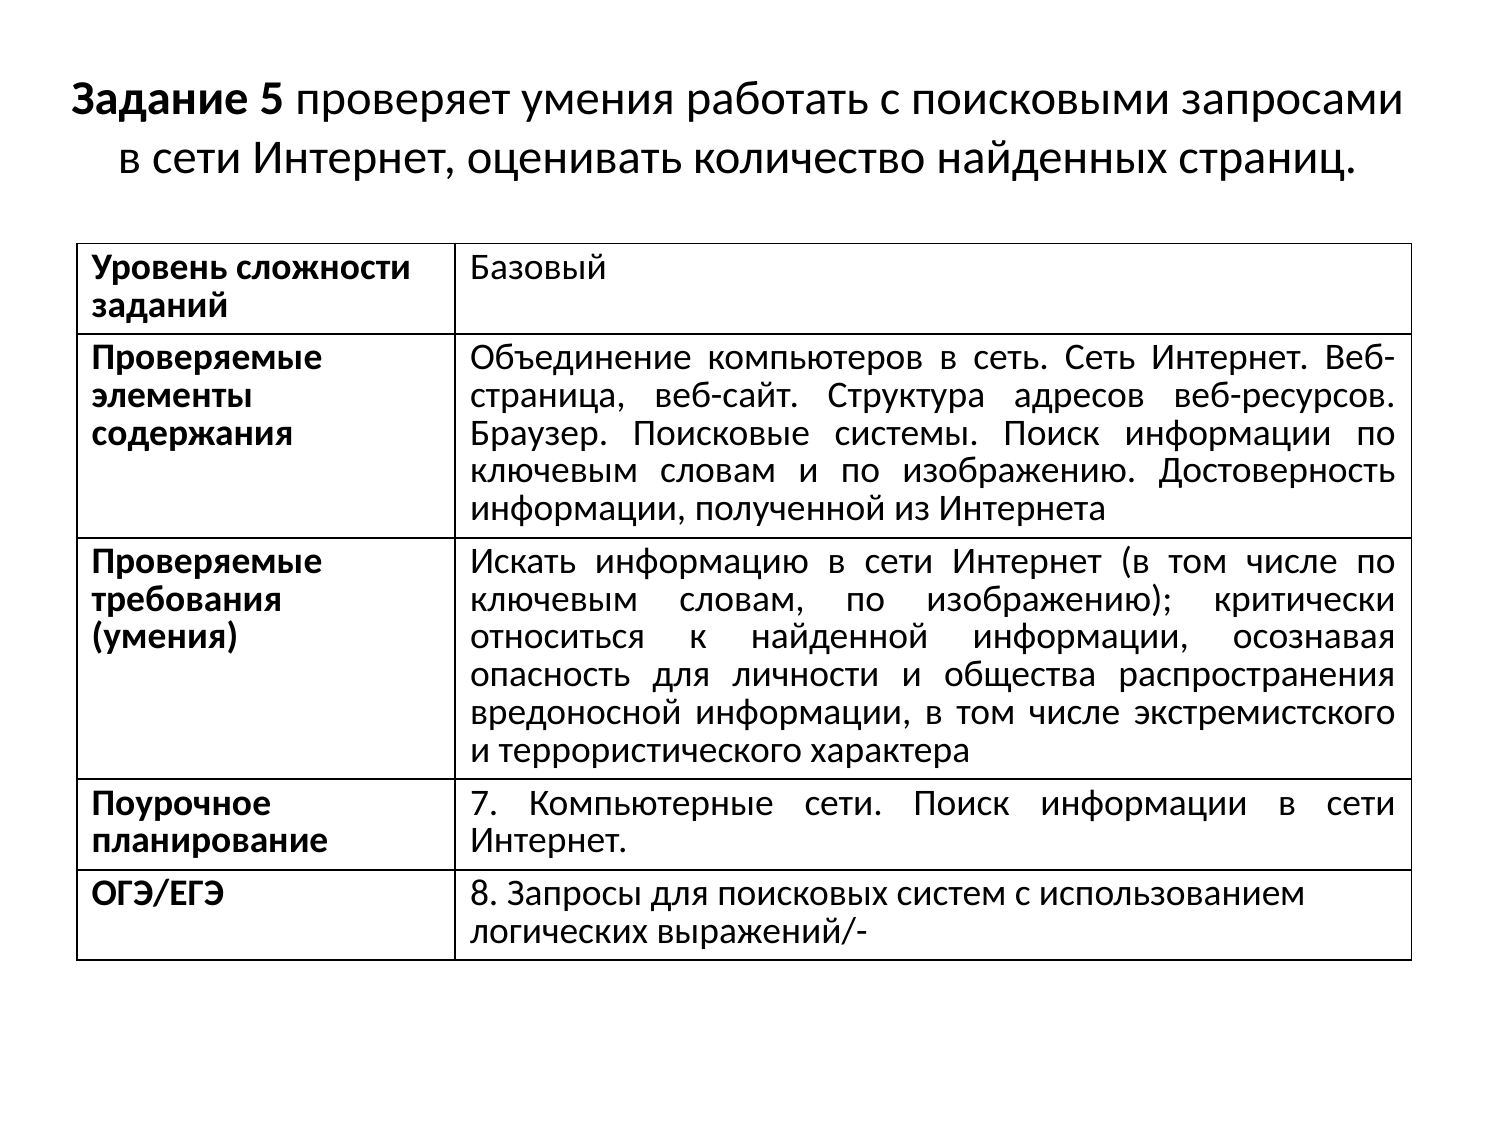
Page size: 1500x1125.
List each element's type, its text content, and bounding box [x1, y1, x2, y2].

title Задание 5 проверяет умения работать с поисковыми запросами в сети Интернет, оценивать количество найденных страниц. [41, 30, 1436, 219]
table_cell Объединение компьютеров в сеть. Сеть Интернет. Веб-страница, веб-сайт. Структура адресов веб-ресурсов. Браузер. Поисковые системы. Поиск информации по ключевым словам и по изображению. Достоверность информации, полученной из Интернета [456, 335, 1411, 537]
table_cell Поурочное планирование [78, 780, 454, 869]
table_header Базовый [456, 244, 1411, 333]
table_header Уровень сложности заданий [78, 244, 454, 333]
table_cell Проверяемые требования (умения) [78, 539, 454, 778]
table_cell ОГЭ/ЕГЭ [78, 871, 454, 959]
table_cell 8. Запросы для поисковых систем с использованием логических выражений/- [456, 871, 1411, 959]
table_cell 7. Компьютерные сети. Поиск информации в сети Интернет. [456, 780, 1411, 869]
table_cell Искать информацию в сети Интернет (в том числе по ключевым словам, по изображению); критически относиться к найденной информации, осознавая опасность для личности и общества распространения вредоносной информации, в том числе экстремистского и террористического характера [456, 539, 1411, 778]
table_cell Проверяемые элементы содержания [78, 335, 454, 537]
